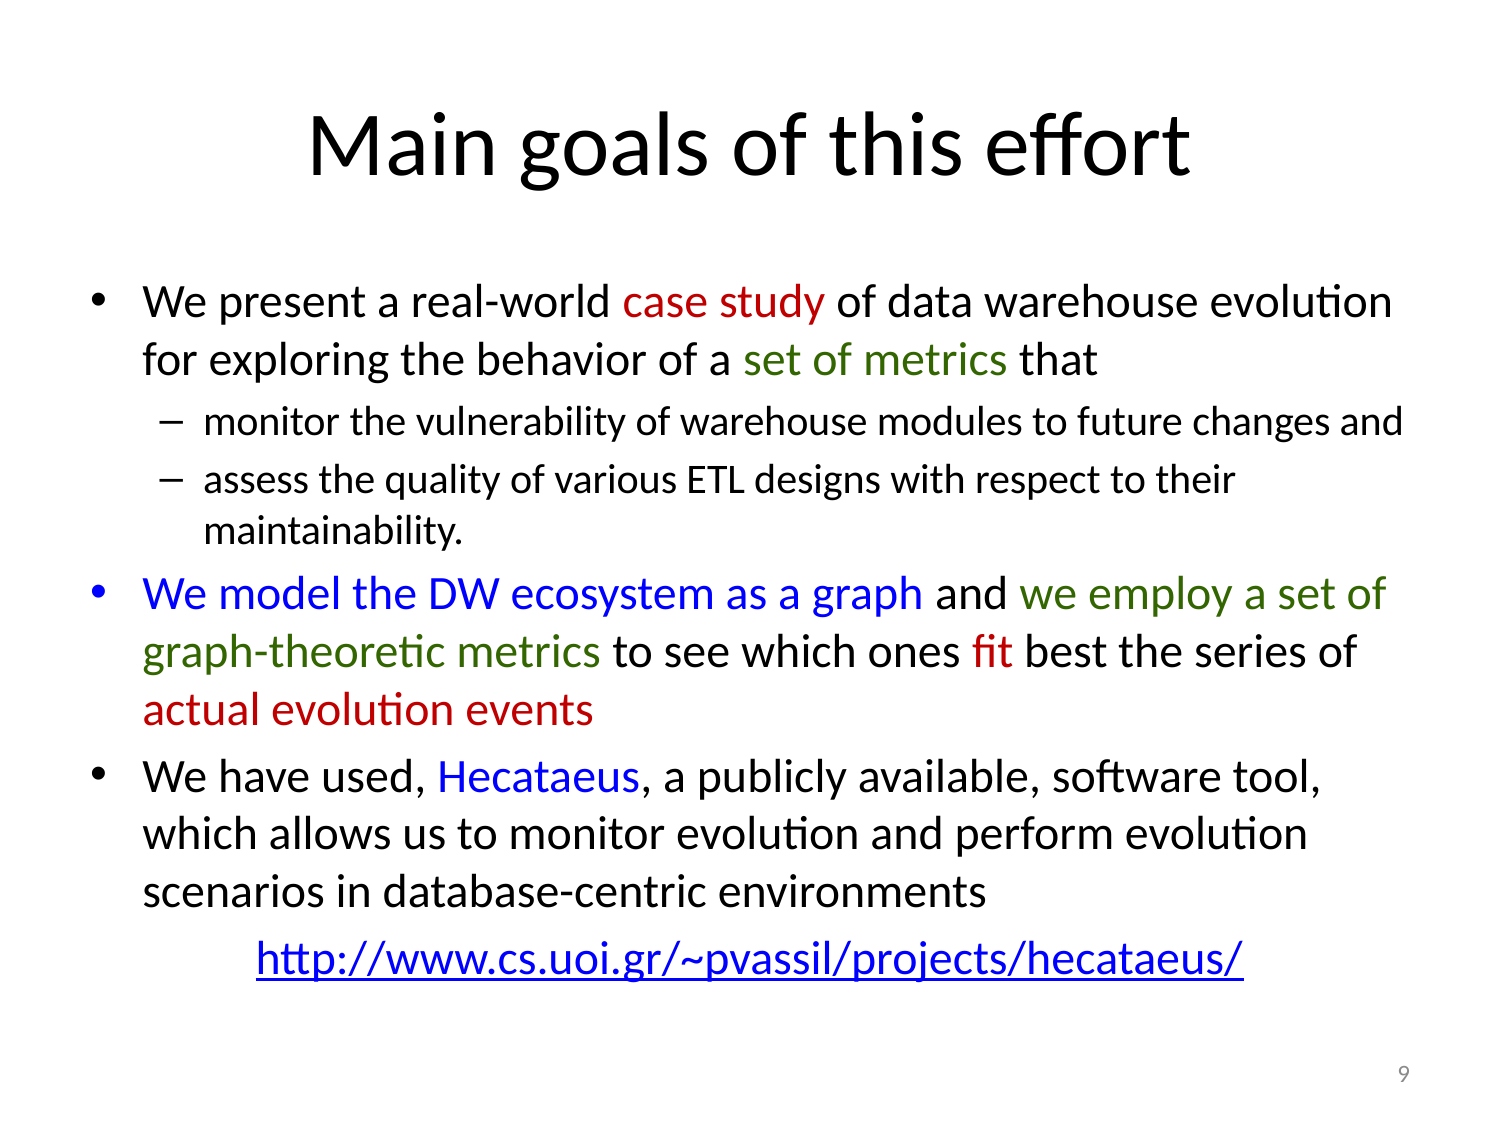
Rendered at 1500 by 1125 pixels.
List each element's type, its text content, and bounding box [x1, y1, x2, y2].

list We present a real-world case study of data warehouse evolution for exploring the behavior of a set of metrics that monitor the vulnerability of warehouse modules to future changes and assess the quality of various ETL designs with respect to their maintainability. We model the DW ecosystem as a graph and we employ a set of graph-theoretic metrics to see which ones fit best the series of actual evolution events We have used, Hecataeus, a publicly available, software tool, which allows us to monitor evolution and perform evolution scenarios in database-centric environments http://www.cs.uoi.gr/~pvassil/projects/hecataeus/ [75, 262, 1425, 1005]
title Main goals of this effort [75, 45, 1425, 233]
slide_number 9 [1074, 1042, 1425, 1103]
